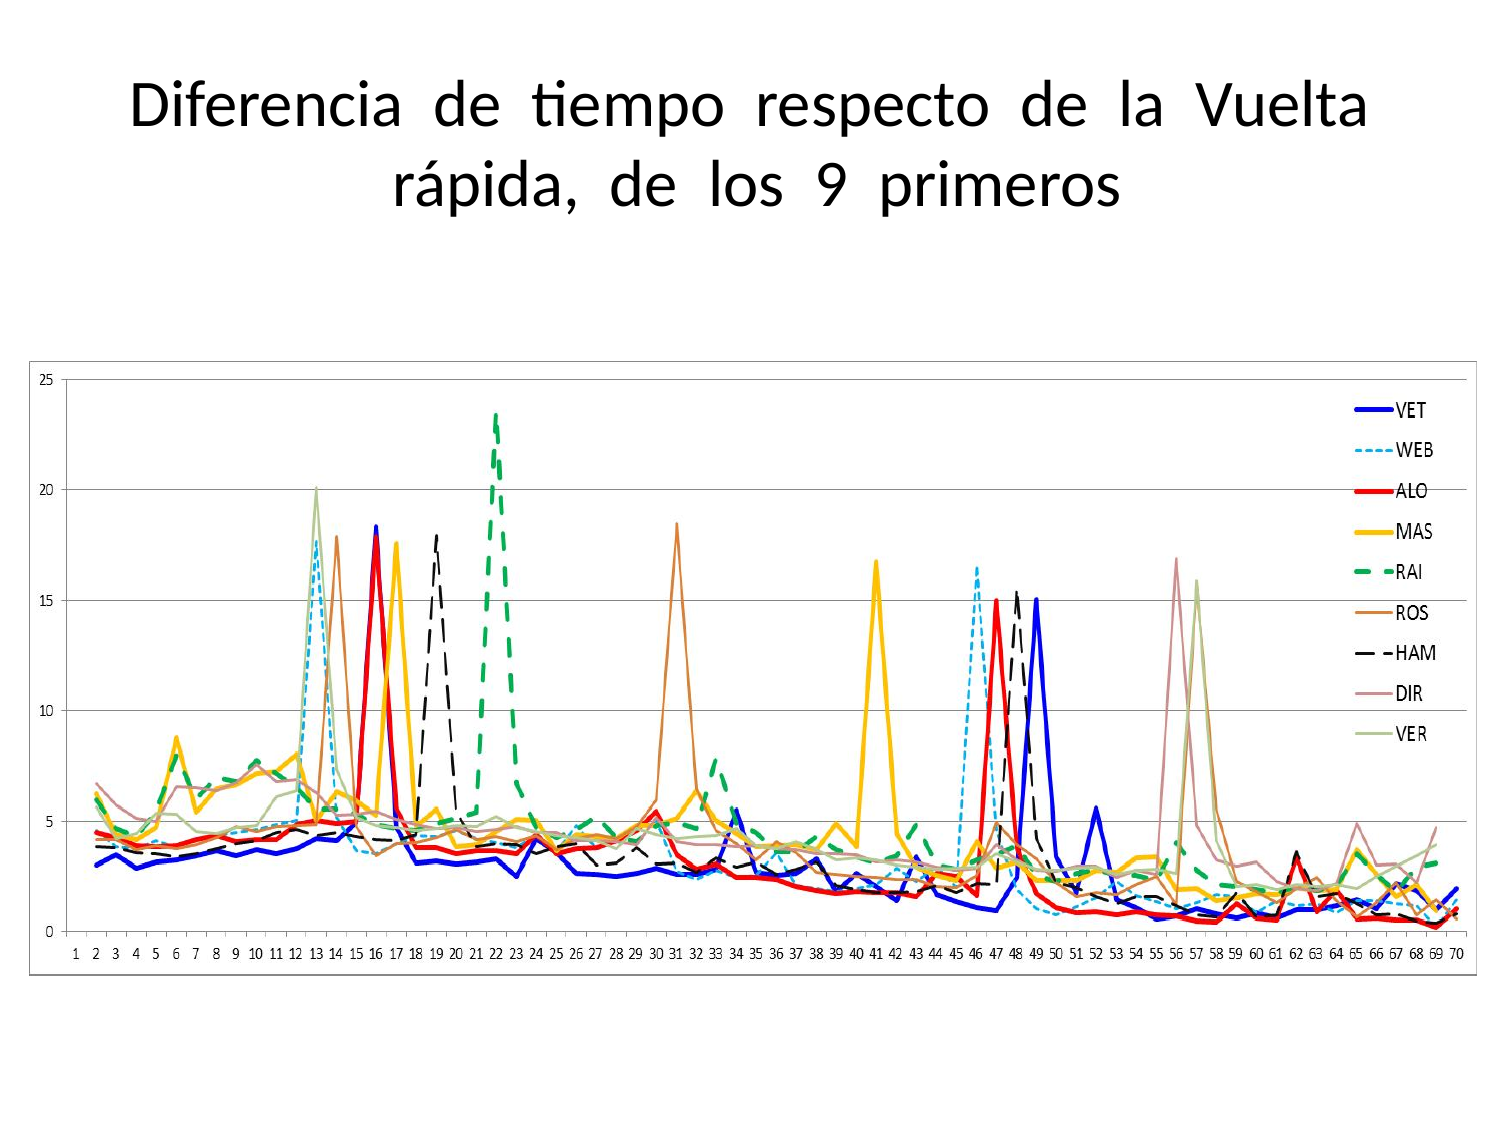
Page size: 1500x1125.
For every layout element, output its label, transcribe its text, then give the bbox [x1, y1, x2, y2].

picture [29, 361, 1477, 977]
title Diferencia de tiempo respecto de la Vuelta rápida, de los 9 primeros [112, 19, 1388, 261]
